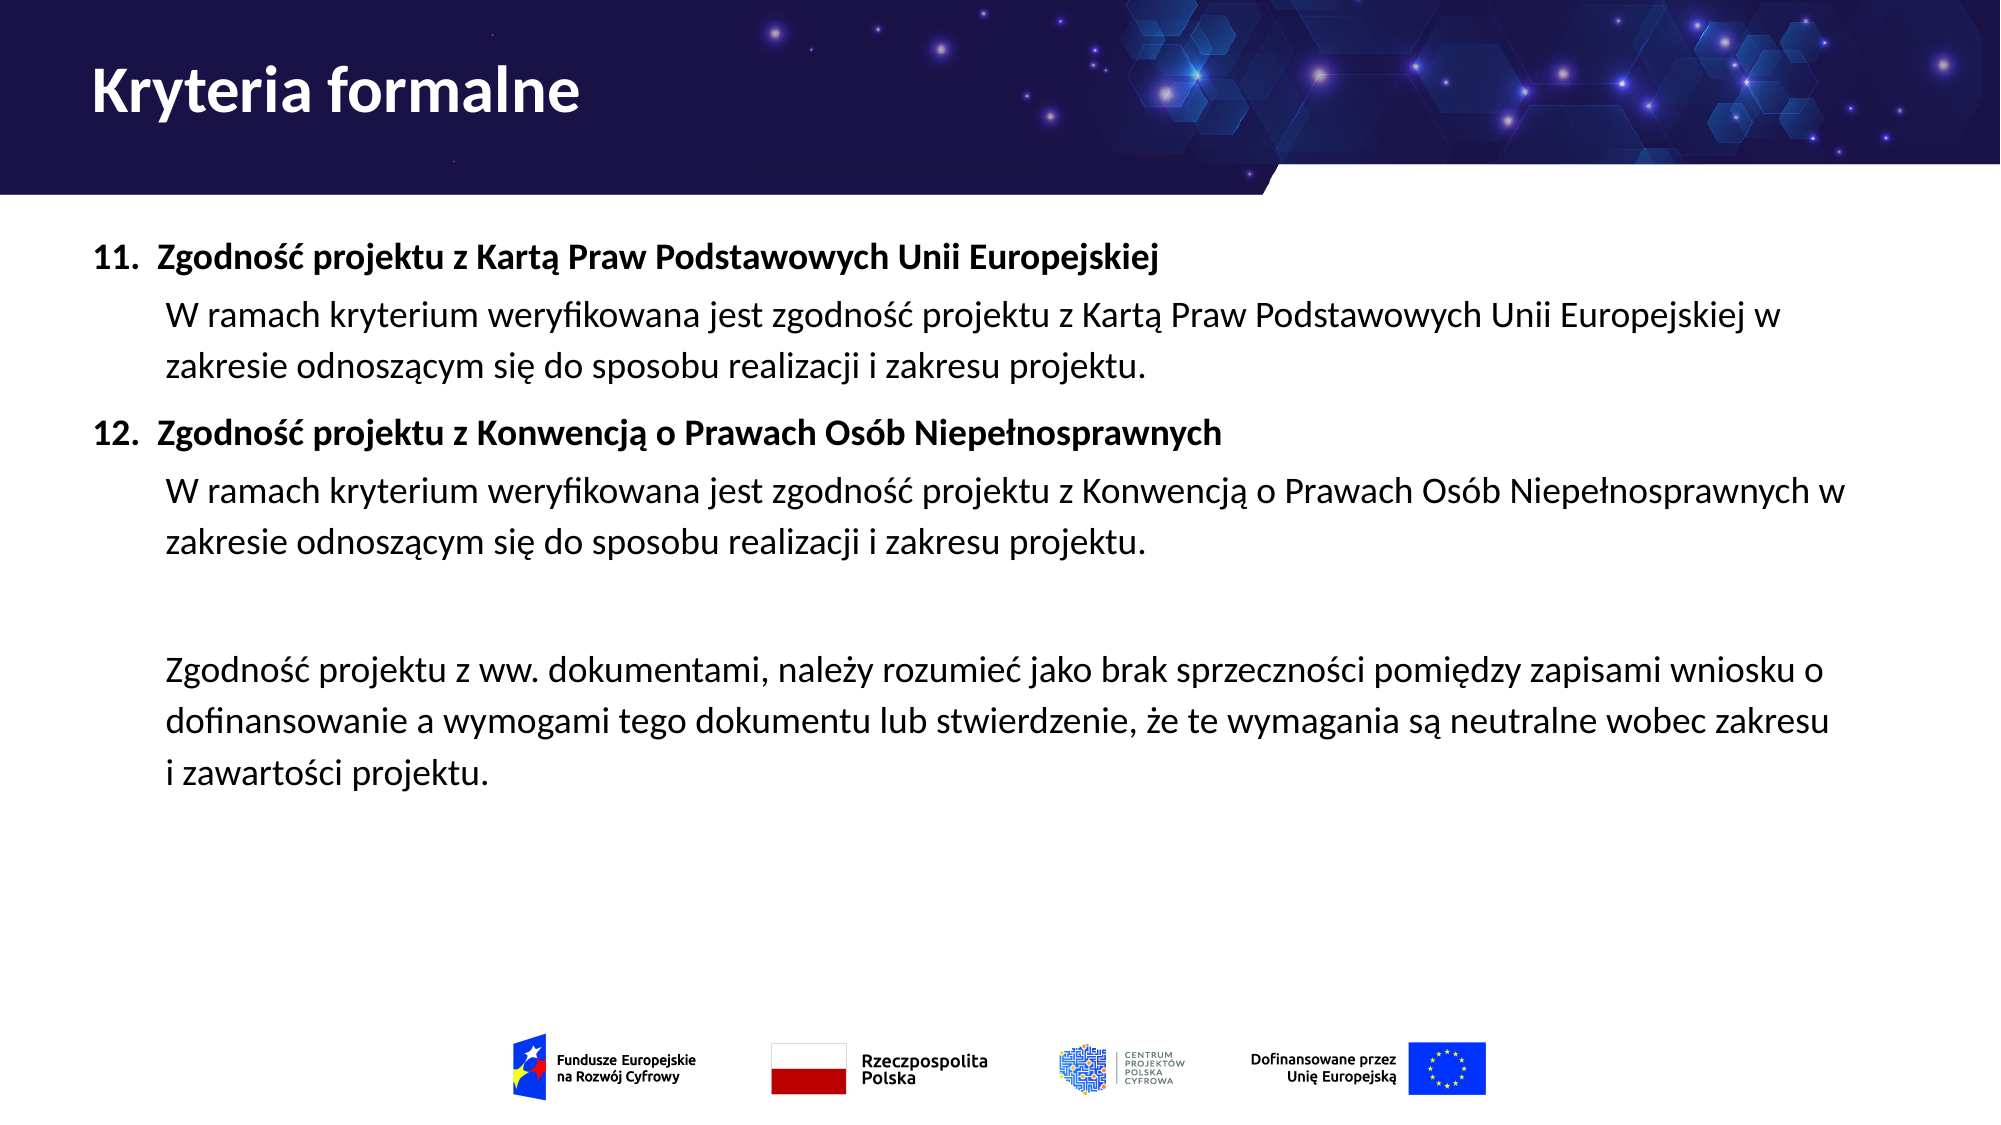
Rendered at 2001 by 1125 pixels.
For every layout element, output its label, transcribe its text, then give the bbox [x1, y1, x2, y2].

list 11. Zgodność projektu z Kartą Praw Podstawowych Unii Europejskiej W ramach kryterium weryfikowana jest zgodność projektu z Kartą Praw Podstawowych Unii Europejskiej w zakresie odnoszącym się do sposobu realizacji i zakresu projektu. 12. Zgodność projektu z Konwencją o Prawach Osób Niepełnosprawnych W ramach kryterium weryfikowana jest zgodność projektu z Konwencją o Prawach Osób Niepełnosprawnych w zakresie odnoszącym się do sposobu realizacji i zakresu projektu. Zgodność projektu z ww. dokumentami, należy rozumieć jako brak sprzeczności pomiędzy zapisami wniosku o dofinansowanie a wymogami tego dokumentu lub stwierdzenie, że te wymagania są neutralne wobec zakresu i zawartości projektu. [77, 229, 1863, 904]
title Kryteria formalne [77, 46, 1863, 136]
picture [491, 1011, 1509, 1122]
picture [0, 0, 2000, 195]
